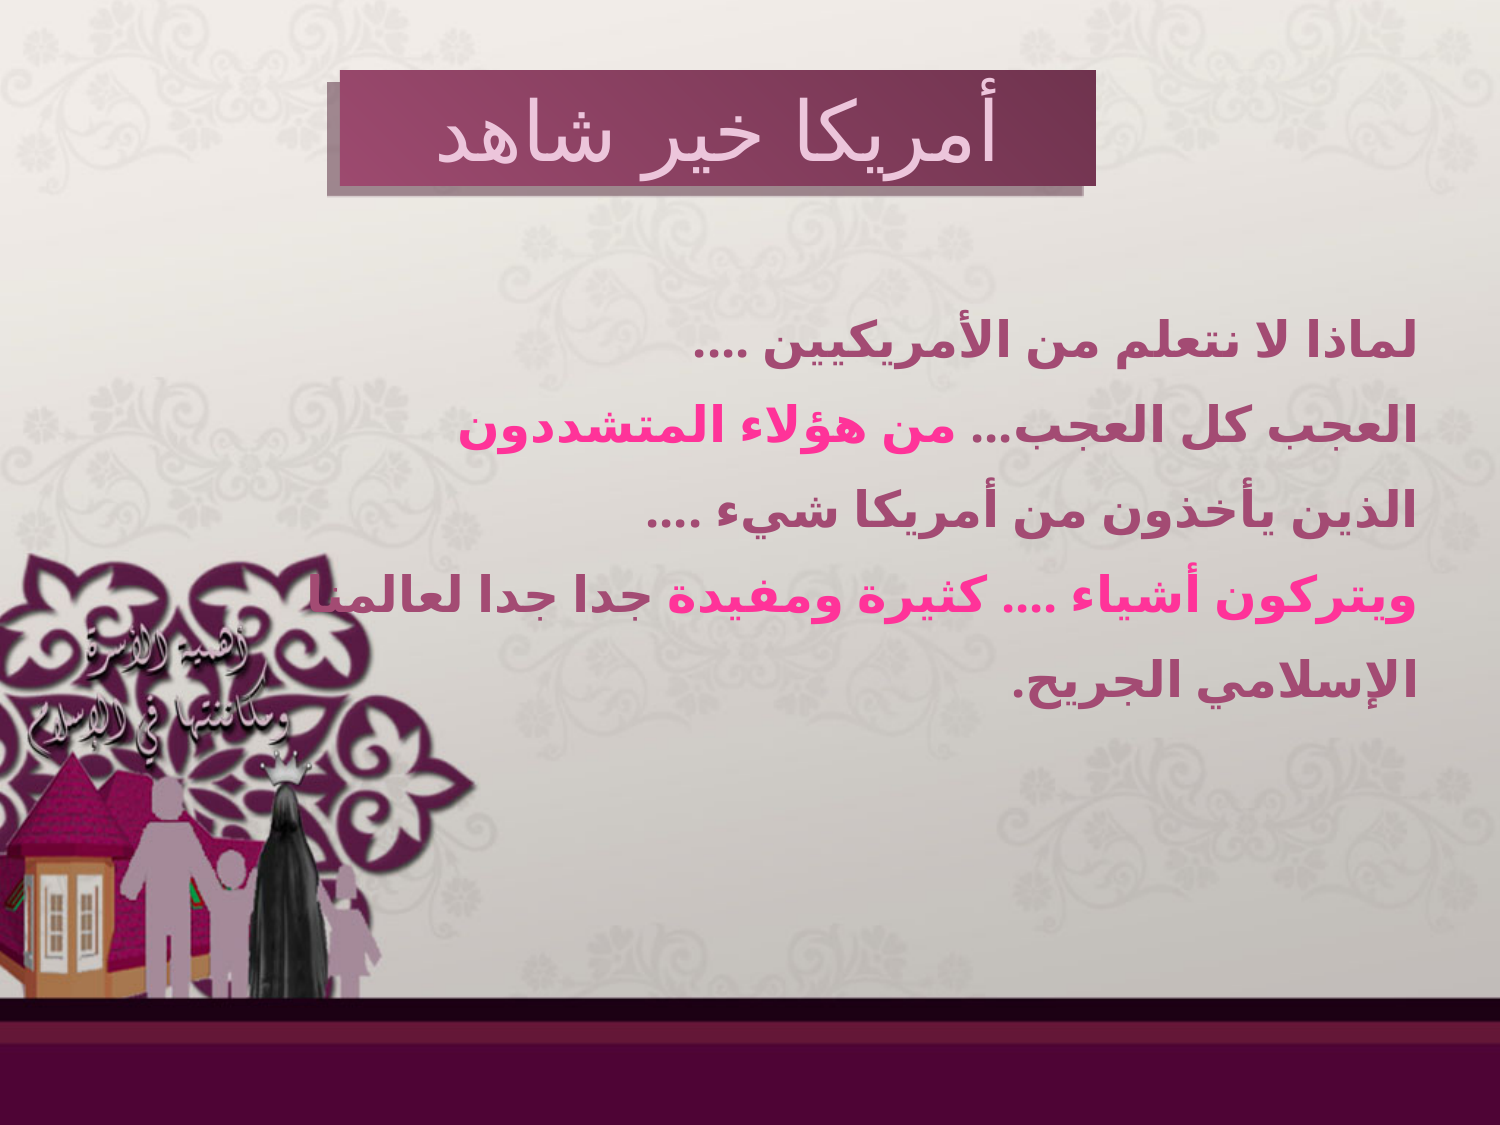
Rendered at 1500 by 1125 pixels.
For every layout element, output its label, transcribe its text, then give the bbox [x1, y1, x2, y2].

picture [0, 0, 1500, 1125]
text_box لماذا لا نتعلم من الأمريكيين .... العجب كل العجب... من هؤلاء المتشددون الذين يأخذون من أمريكا شيء .... ويتركون أشياء .... كثيرة ومفيدة جدا جدا لعالمنا الإسلامي الجريح. [87, 299, 1435, 715]
text_box أمريكا خير شاهد [339, 70, 1096, 186]
